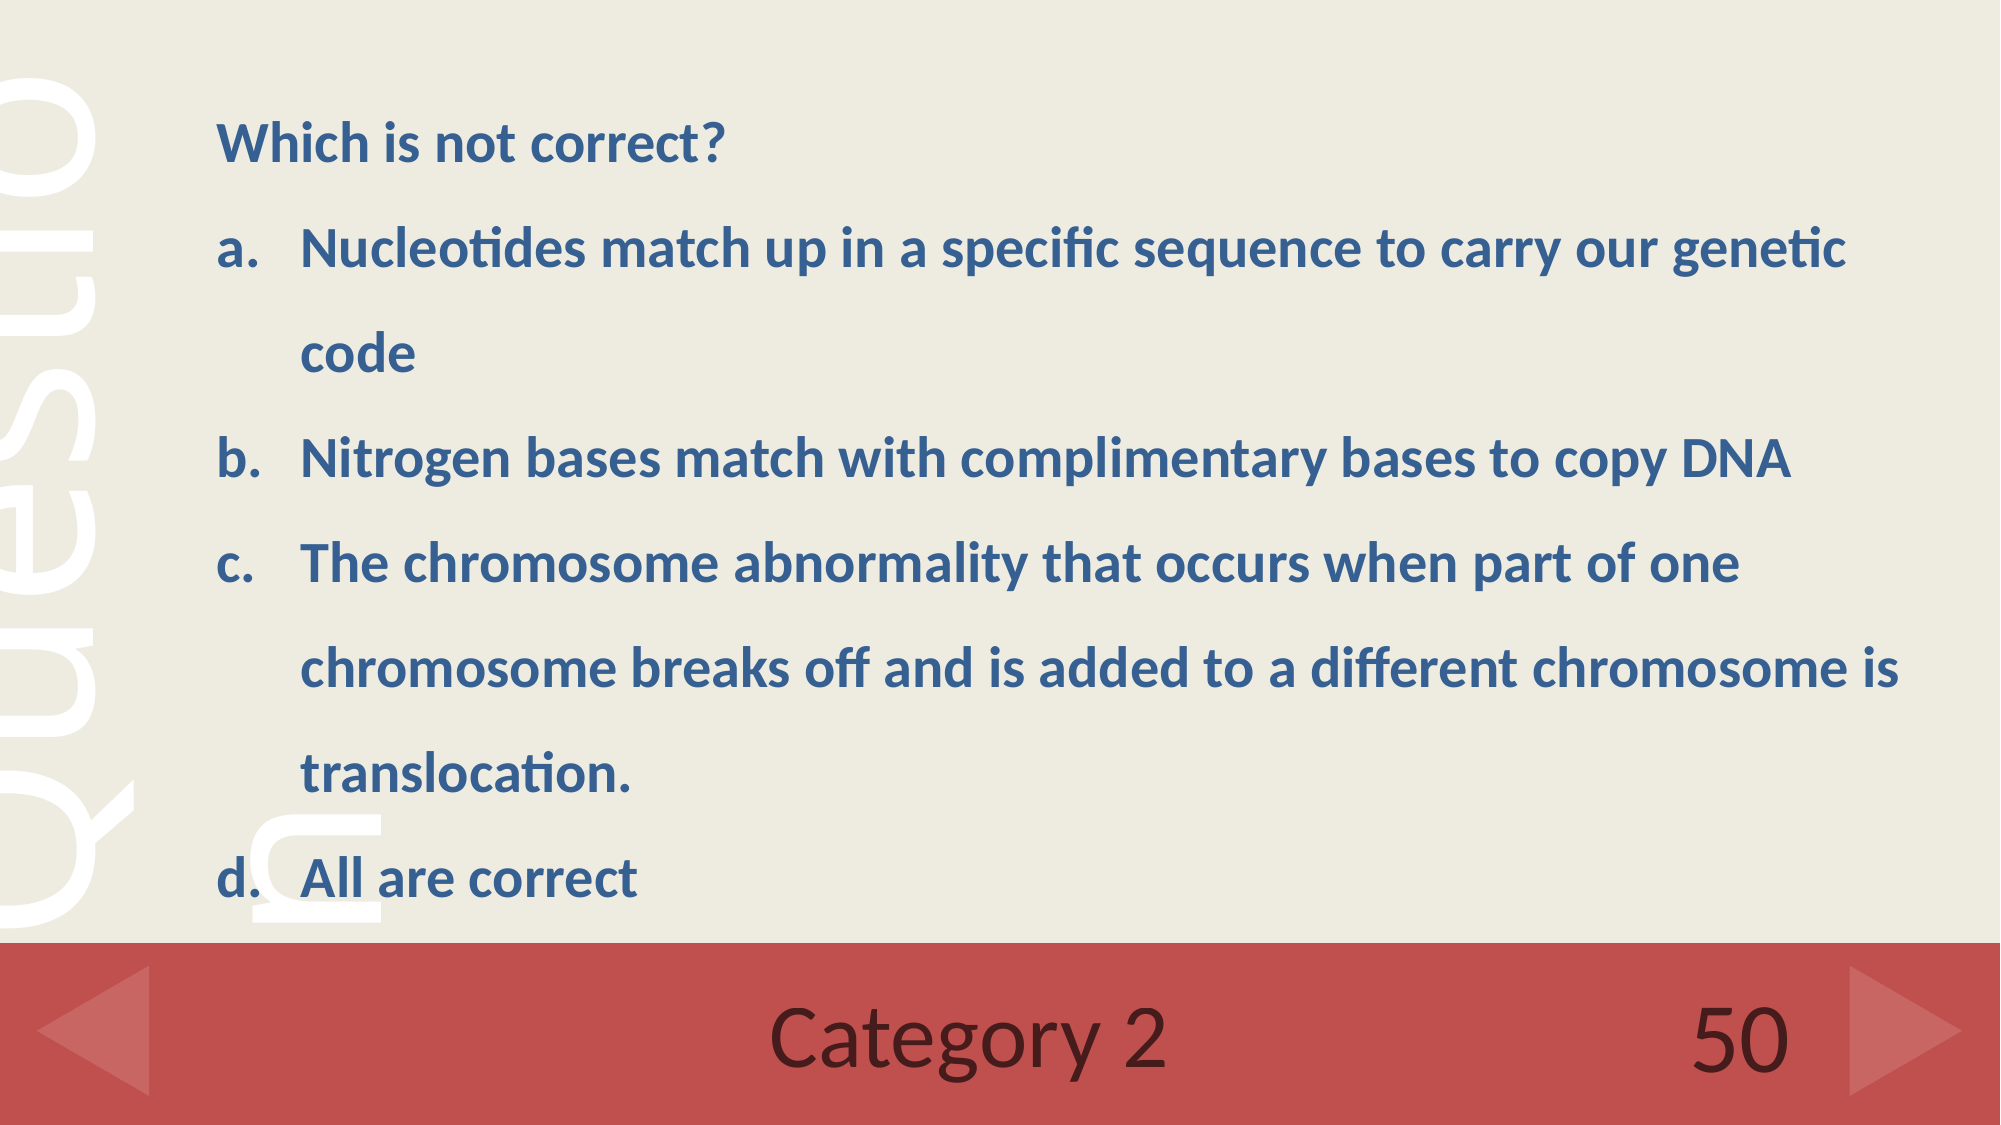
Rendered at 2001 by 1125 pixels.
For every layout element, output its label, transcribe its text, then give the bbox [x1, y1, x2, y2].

list Which is not correct? Nucleotides match up in a specific sequence to carry our genetic code Nitrogen bases match with complimentary bases to copy DNA The chromosome abnormality that occurs when part of one chromosome breaks off and is added to a different chromosome is translocation. All are correct [201, 119, 1959, 965]
title Category 2 [69, 937, 1870, 1125]
